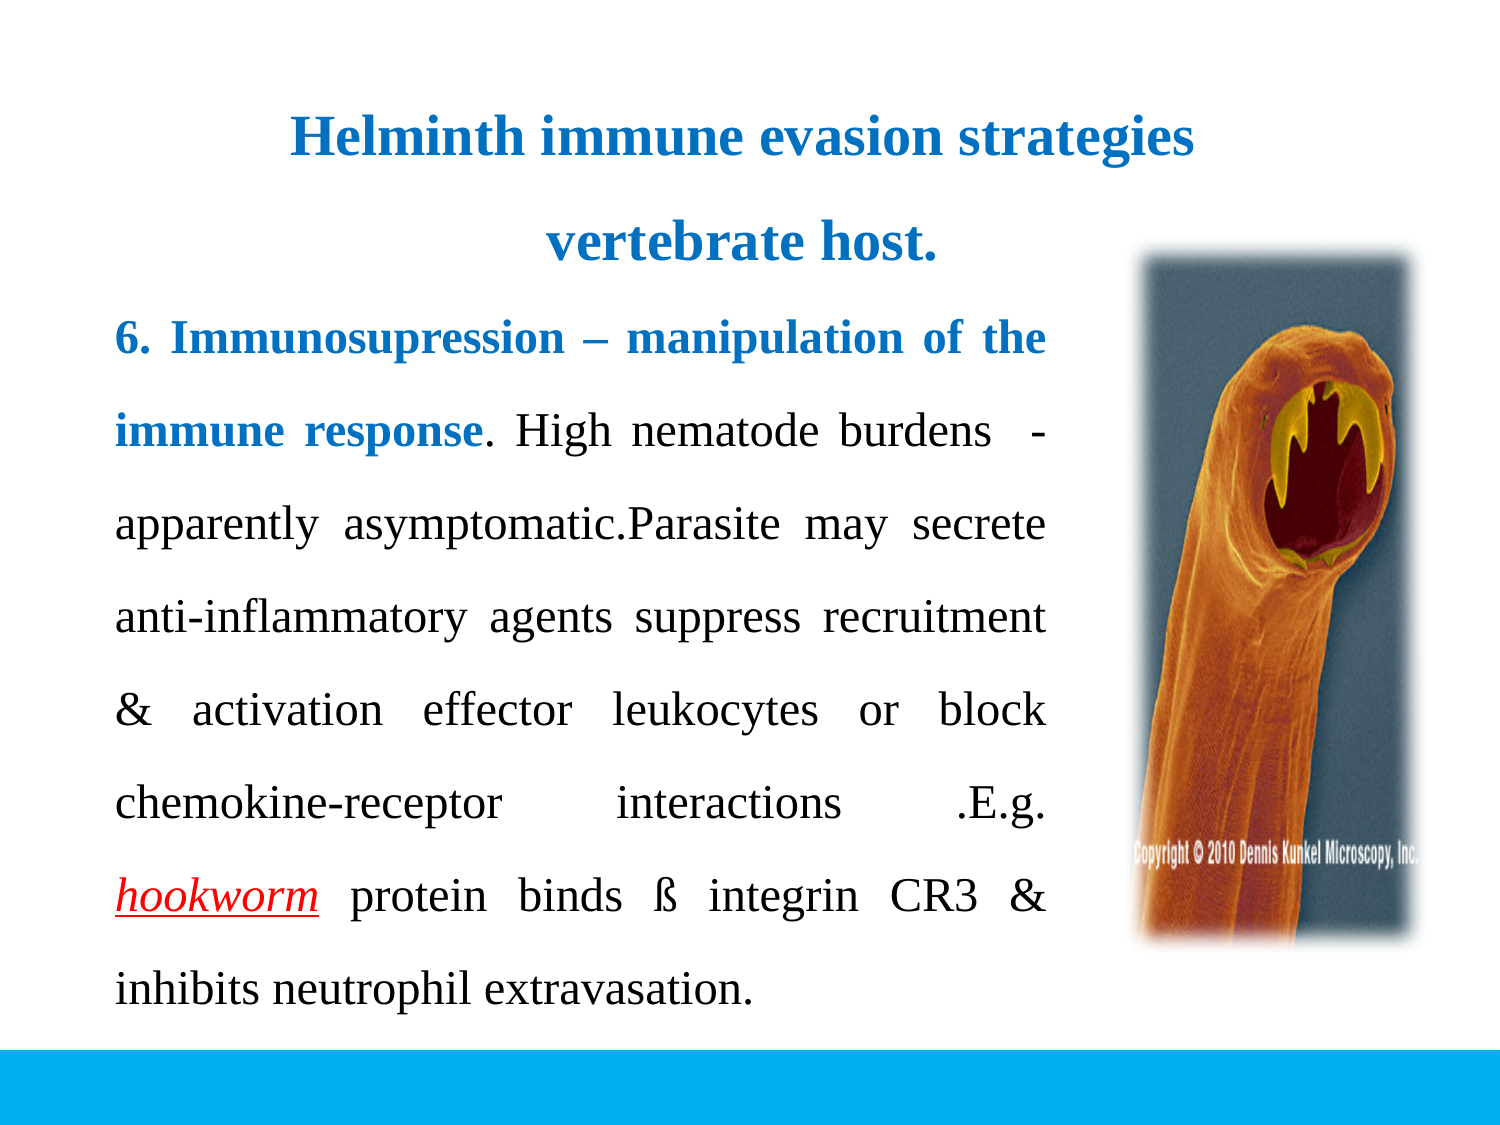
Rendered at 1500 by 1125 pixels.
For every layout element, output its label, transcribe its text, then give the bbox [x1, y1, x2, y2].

text_box [0, 1049, 1500, 1125]
list 6. Immunosupression – manipulation of the immune response. High nematode burdens - apparently asymptomatic.Parasite may secrete anti-inflammatory agents suppress recruitment & activation effector leukocytes or block chemokine-receptor interactions .E.g. hookworm protein binds ß integrin CR3 & inhibits neutrophil extravasation. [99, 262, 1063, 1025]
picture [1124, 237, 1426, 953]
title Helminth immune evasion strategies vertebrate host. [131, 50, 1369, 285]
